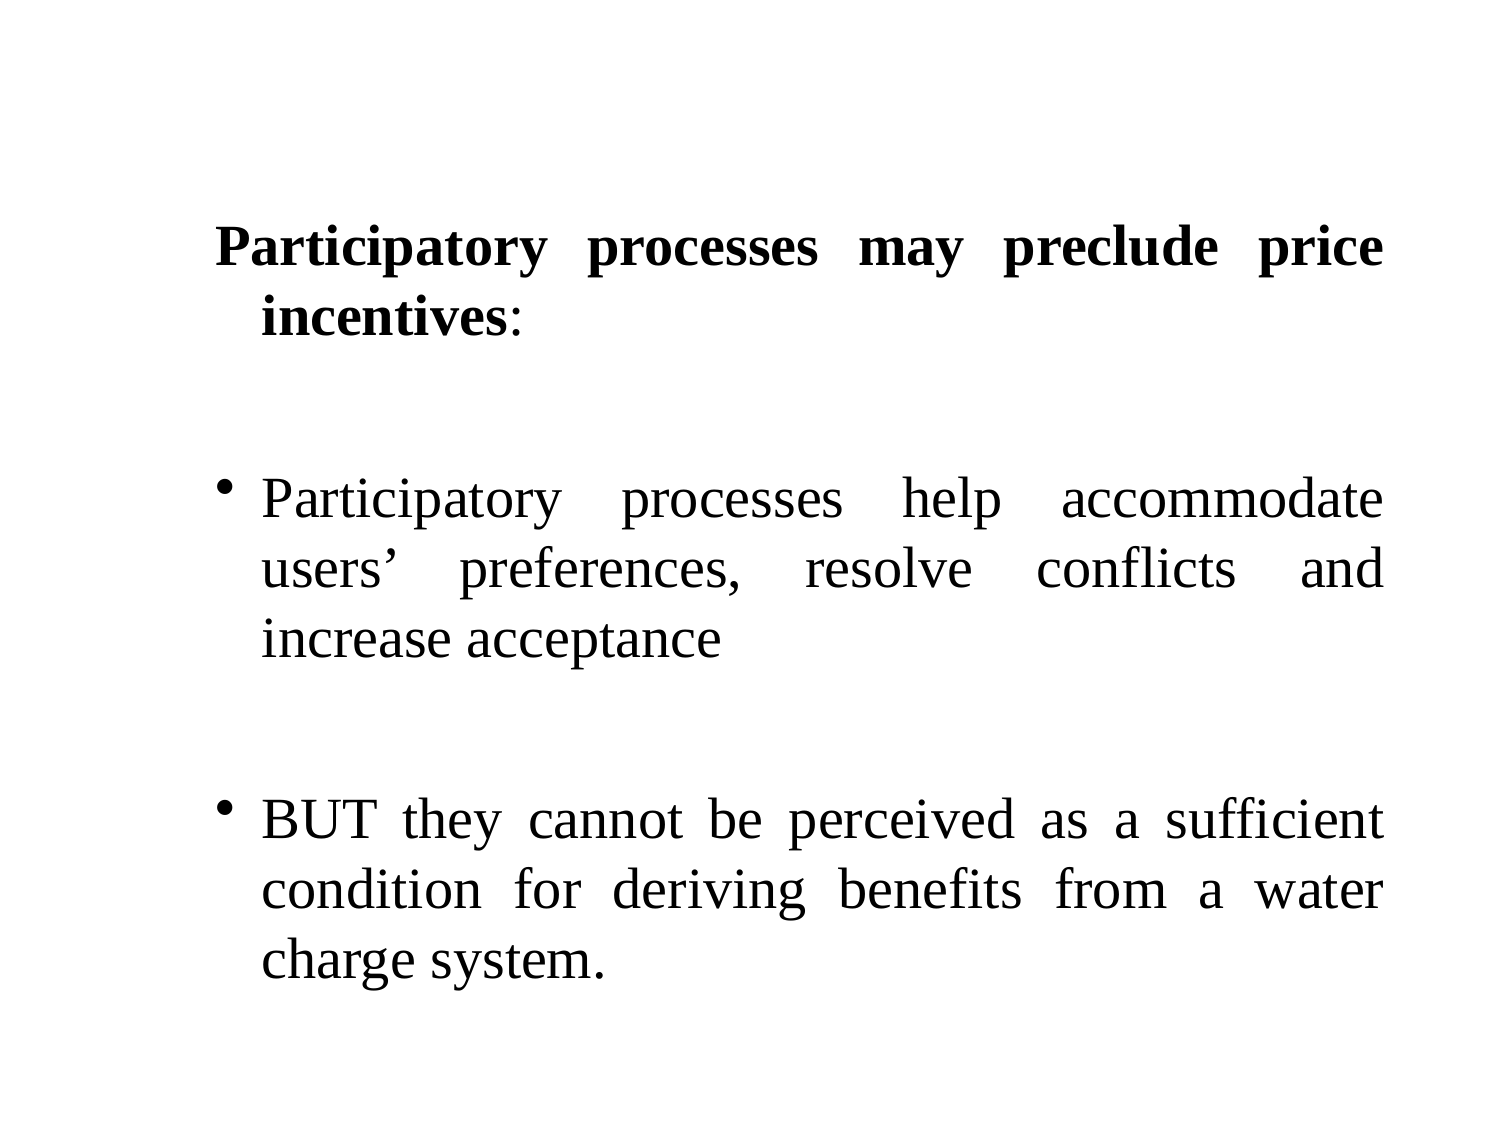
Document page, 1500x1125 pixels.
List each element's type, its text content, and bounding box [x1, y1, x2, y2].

list Participatory processes may preclude price incentives: Participatory processes help accommodate users’ preferences, resolve conflicts and increase acceptance BUT they cannot be perceived as a sufficient condition for deriving benefits from a water charge system. [124, 199, 1401, 1013]
